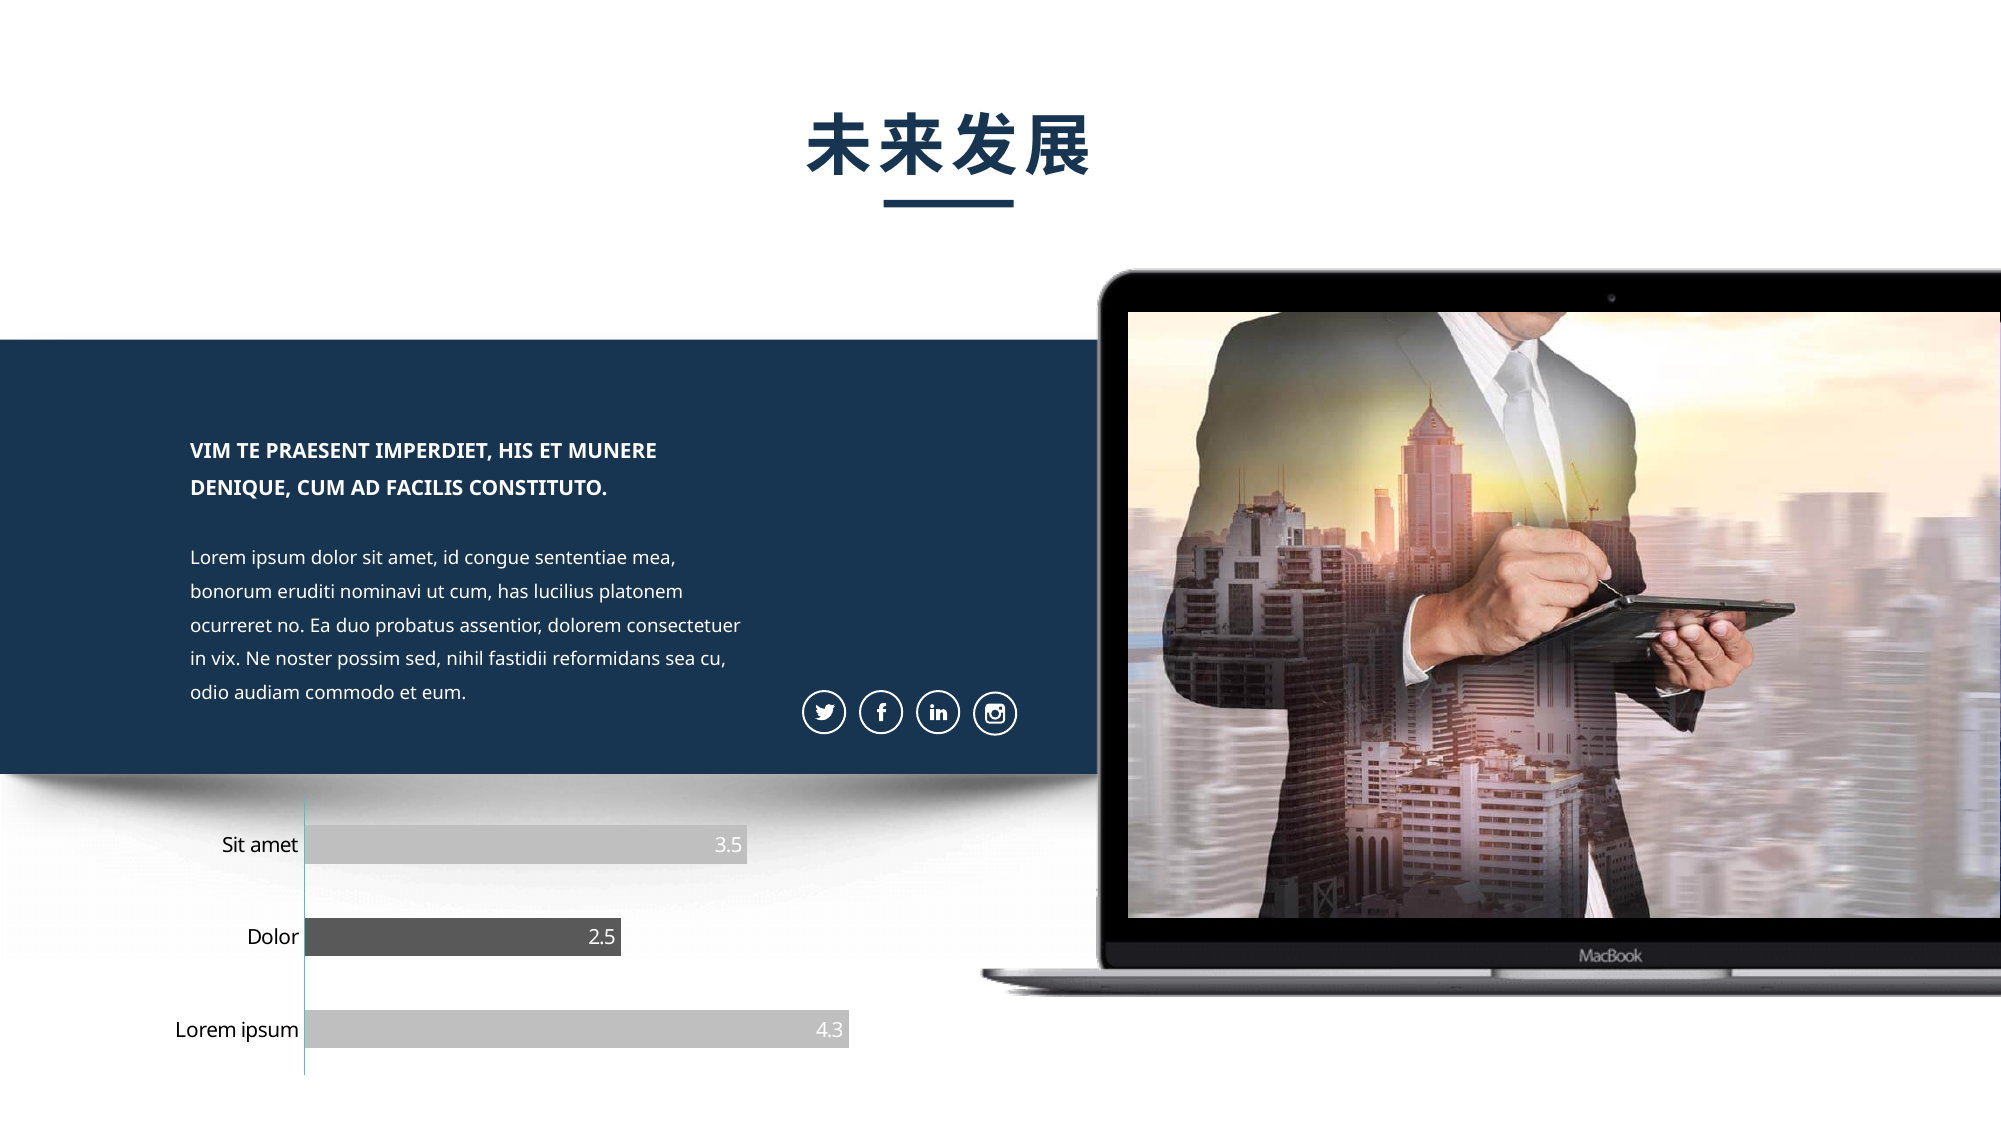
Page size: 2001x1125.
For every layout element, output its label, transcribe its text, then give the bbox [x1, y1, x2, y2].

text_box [953, 244, 2000, 1012]
text_box 未来发展 [790, 95, 1107, 191]
text_box [882, 199, 1015, 208]
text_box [801, 690, 1018, 736]
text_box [0, 339, 953, 960]
chart [159, 792, 954, 1082]
